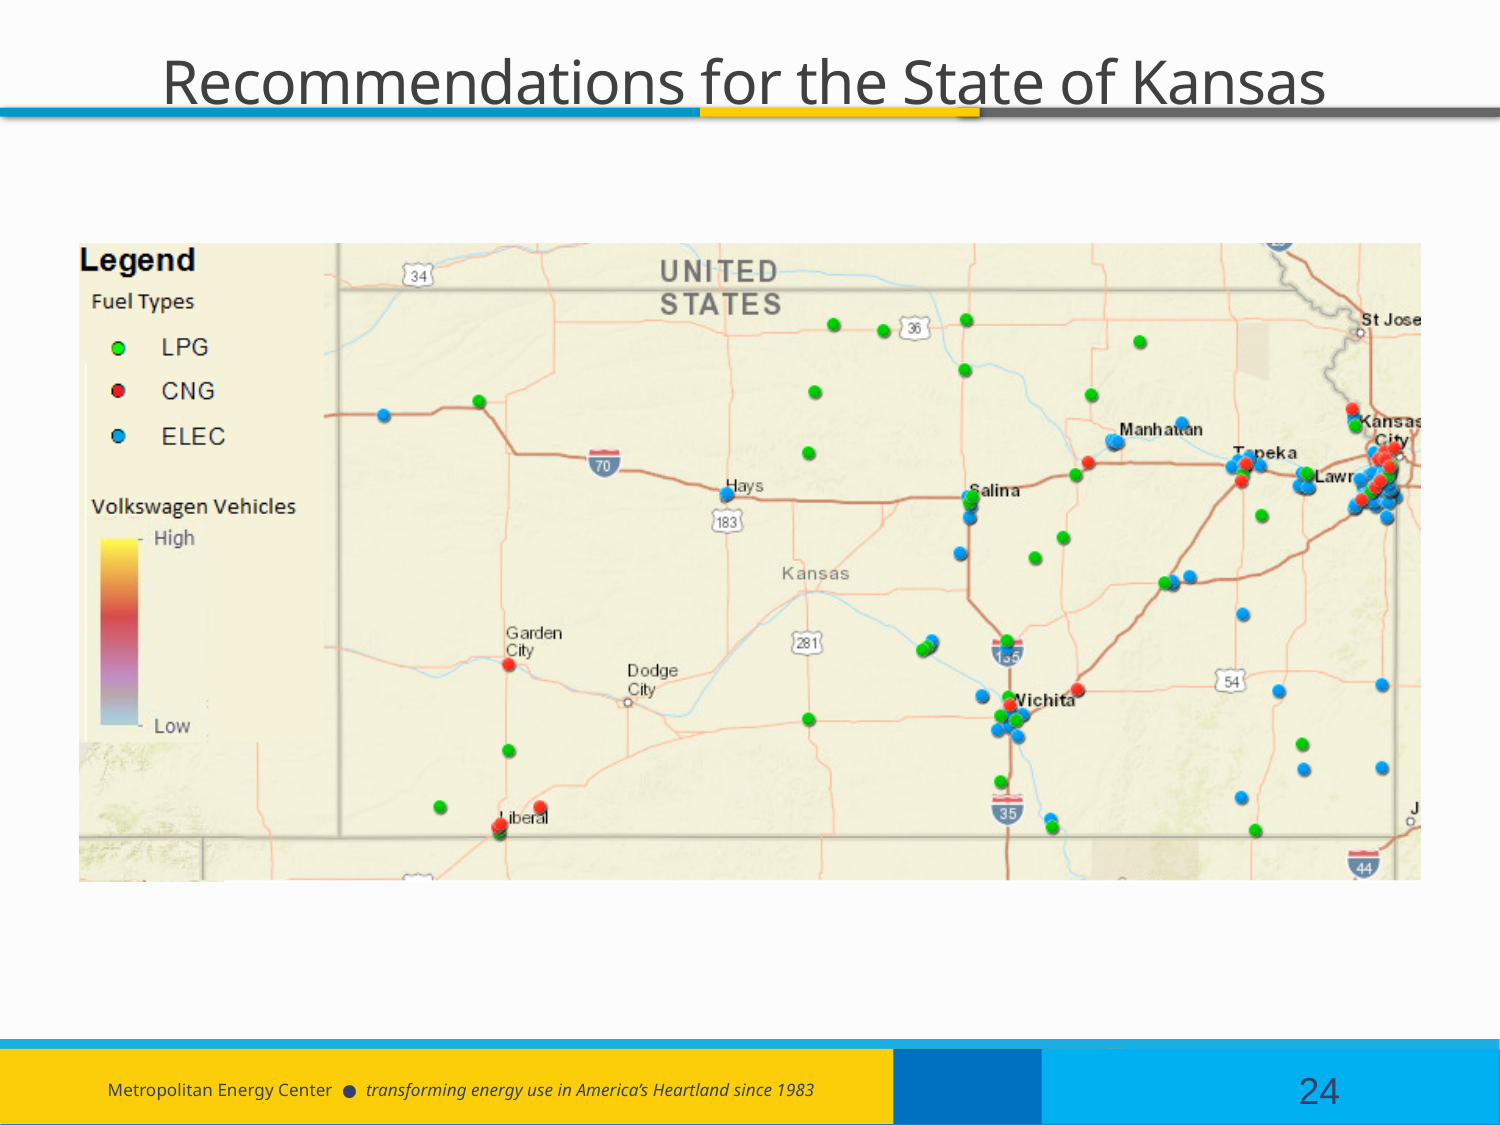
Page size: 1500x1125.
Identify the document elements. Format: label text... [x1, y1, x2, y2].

title Recommendations for the State of Kansas [45, 8, 1444, 125]
picture [78, 243, 1422, 882]
